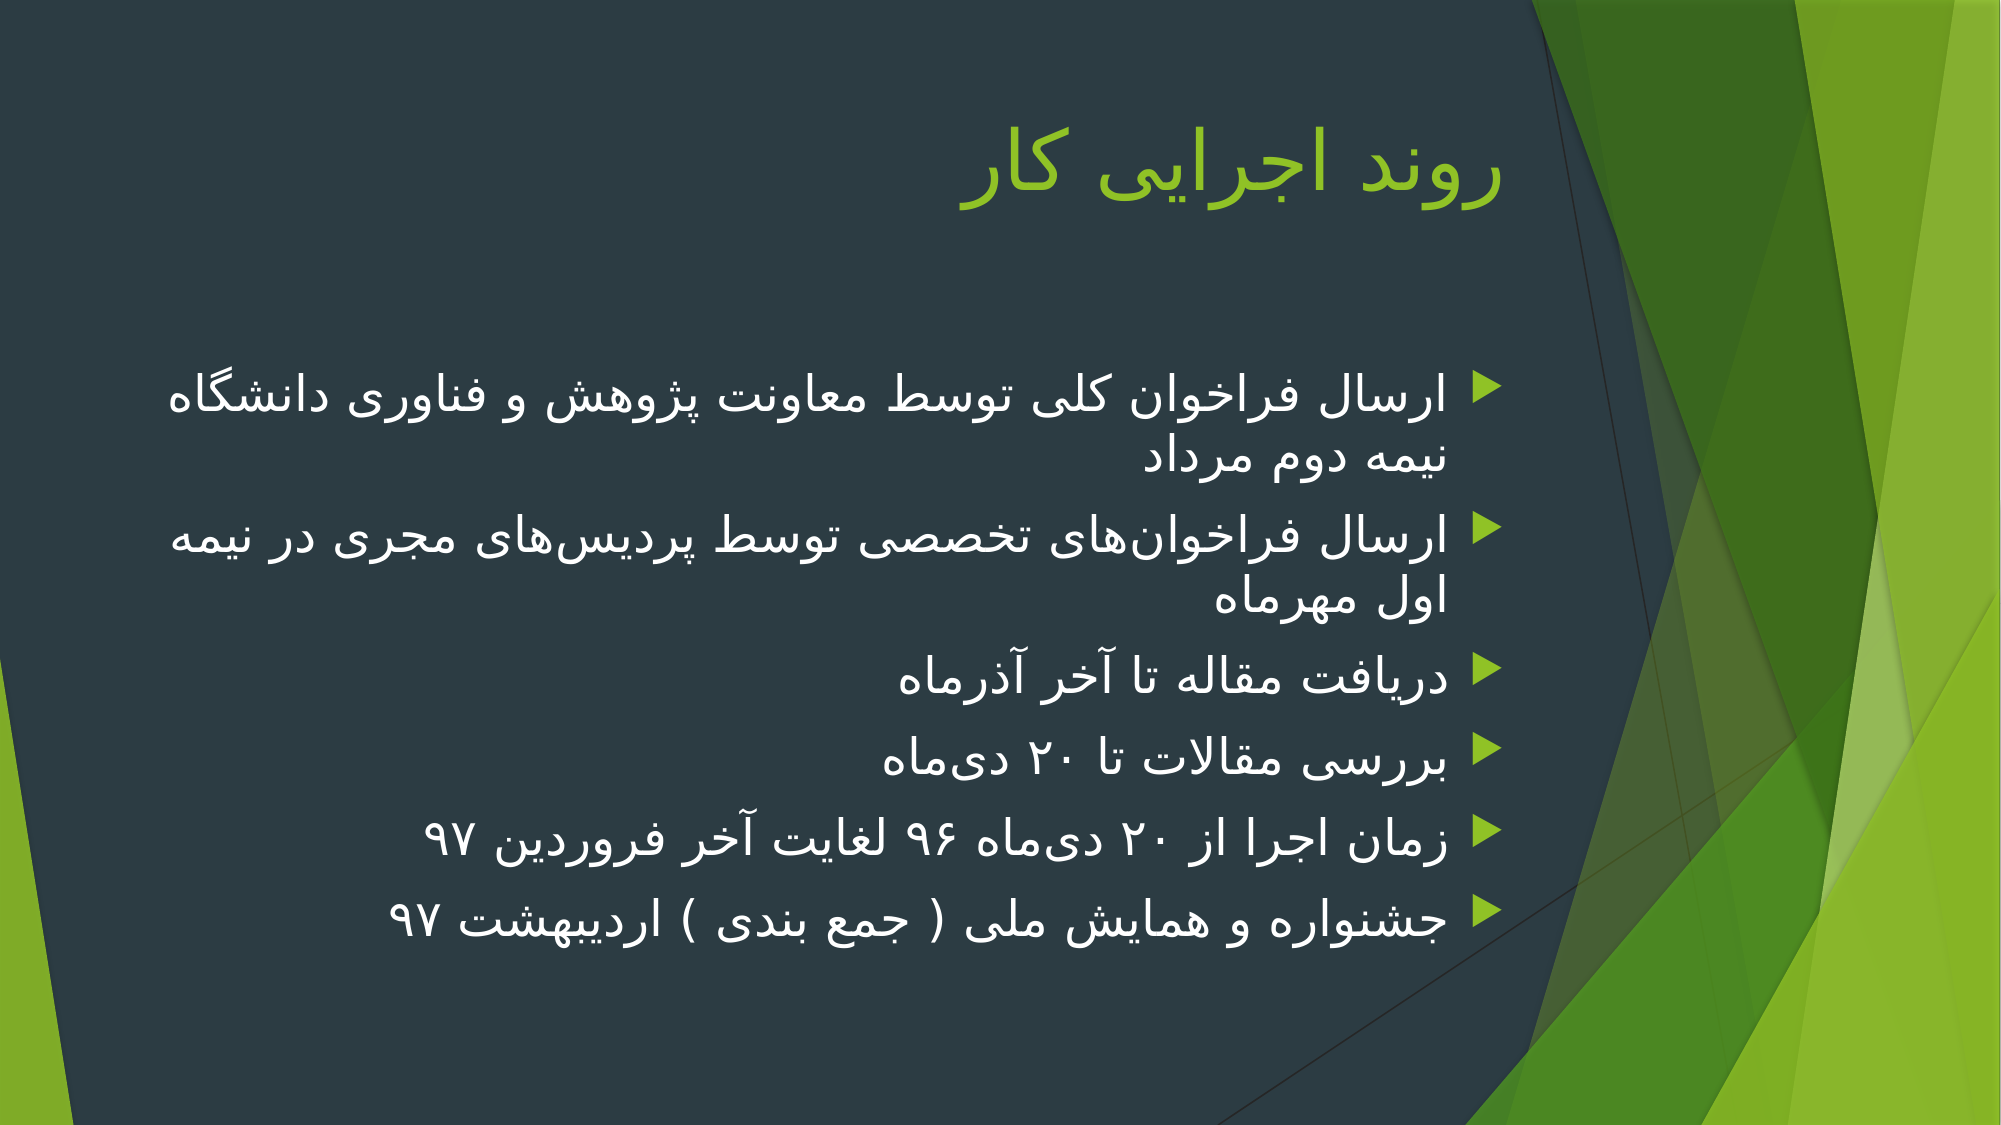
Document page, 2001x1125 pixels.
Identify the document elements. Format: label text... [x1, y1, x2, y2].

title روند اجرایی کار [111, 99, 1522, 317]
list ارسال فراخوان کلی توسط معاونت پژوهش و فناوری دانشگاه نیمه دوم مرداد ارسال فراخوان‌های تخصصی توسط پردیس‌های مجری در نیمه اول مهرماه دریافت مقاله تا آخر آذرماه بررسی مقالات تا ۲۰ دی‌ماه زمان اجرا از ۲۰ دی‌ماه ۹۶ لغایت آخر فروردین ۹۷ جشنواره و همایش ملی ( جمع بندی ) اردیبهشت ۹۷ [111, 354, 1522, 992]
